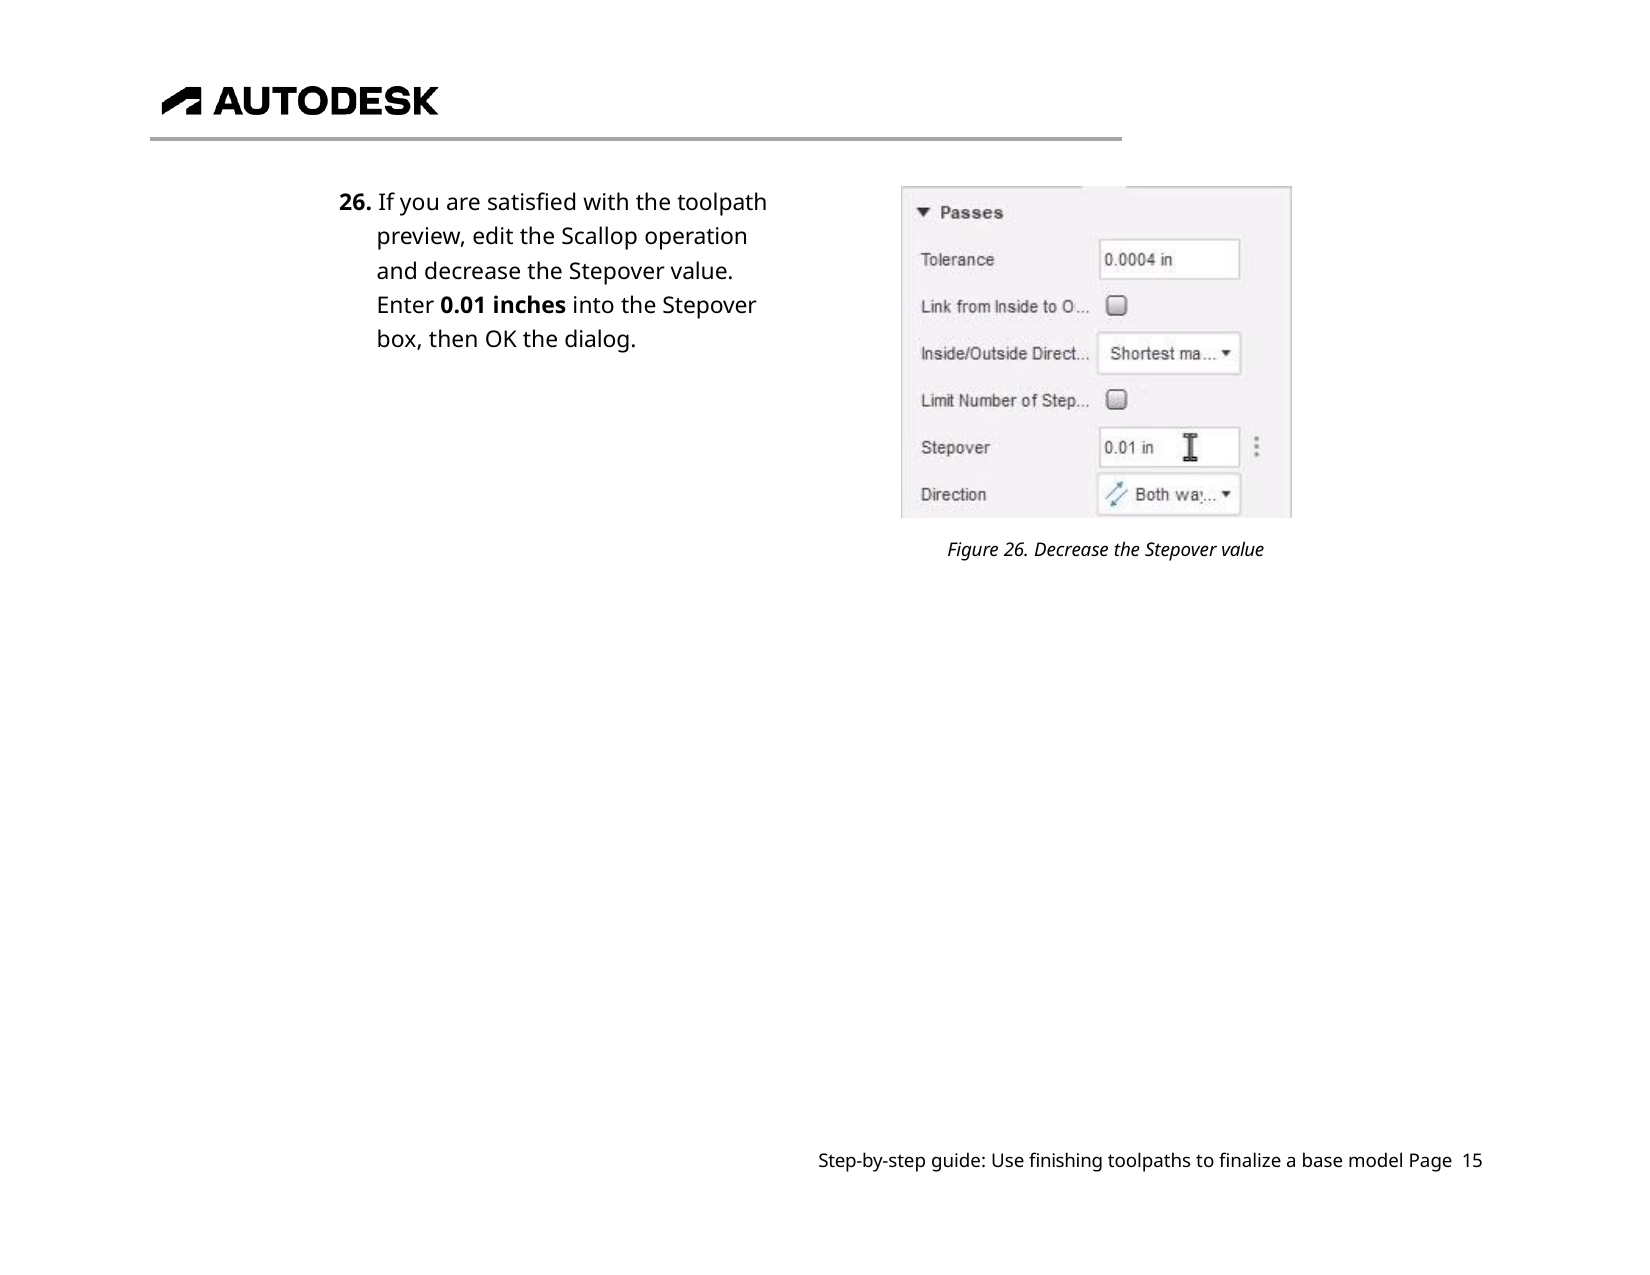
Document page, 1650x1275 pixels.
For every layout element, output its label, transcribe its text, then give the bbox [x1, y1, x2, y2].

text_box 26. If you are satisfied with the toolpath preview, edit the Scallop operation and decrease the Stepover value. Enter 0.01 inches into the Stepover box, then OK the dialog. [337, 178, 777, 353]
slide_number Step-by-step guide: Use finishing toolpaths to finalize a base model Page 20 [816, 1145, 1509, 1275]
picture [900, 186, 1292, 518]
text_box Figure 26. Decrease the Stepover value [945, 535, 1294, 561]
picture [161, 86, 439, 115]
